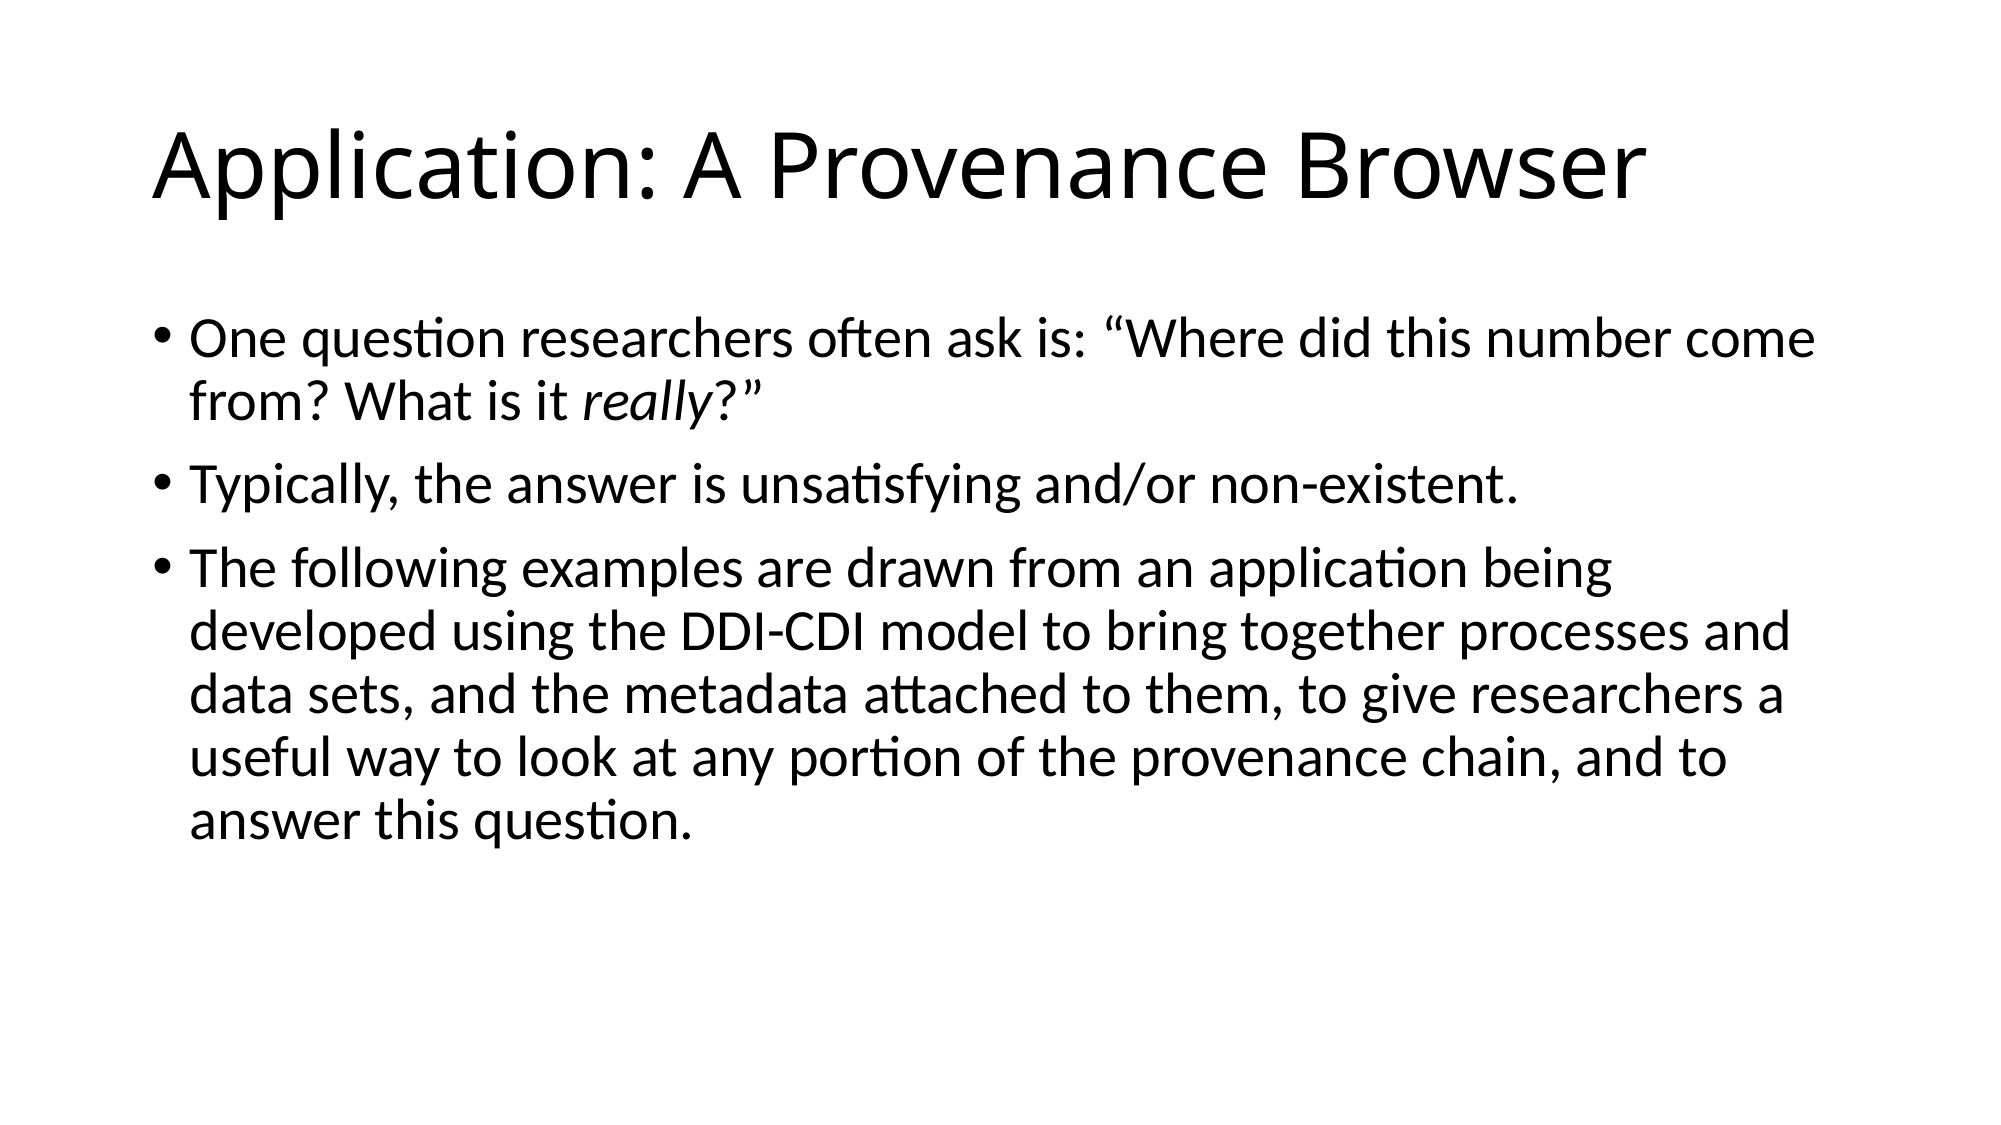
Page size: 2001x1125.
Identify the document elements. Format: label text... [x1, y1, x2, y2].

list One question researchers often ask is: “Where did this number come from? What is it really?” Typically, the answer is unsatisfying and/or non-existent. The following examples are drawn from an application being developed using the DDI-CDI model to bring together processes and data sets, and the metadata attached to them, to give researchers a useful way to look at any portion of the provenance chain, and to answer this question. [137, 299, 1863, 1014]
title Application: A Provenance Browser [137, 59, 1863, 278]
